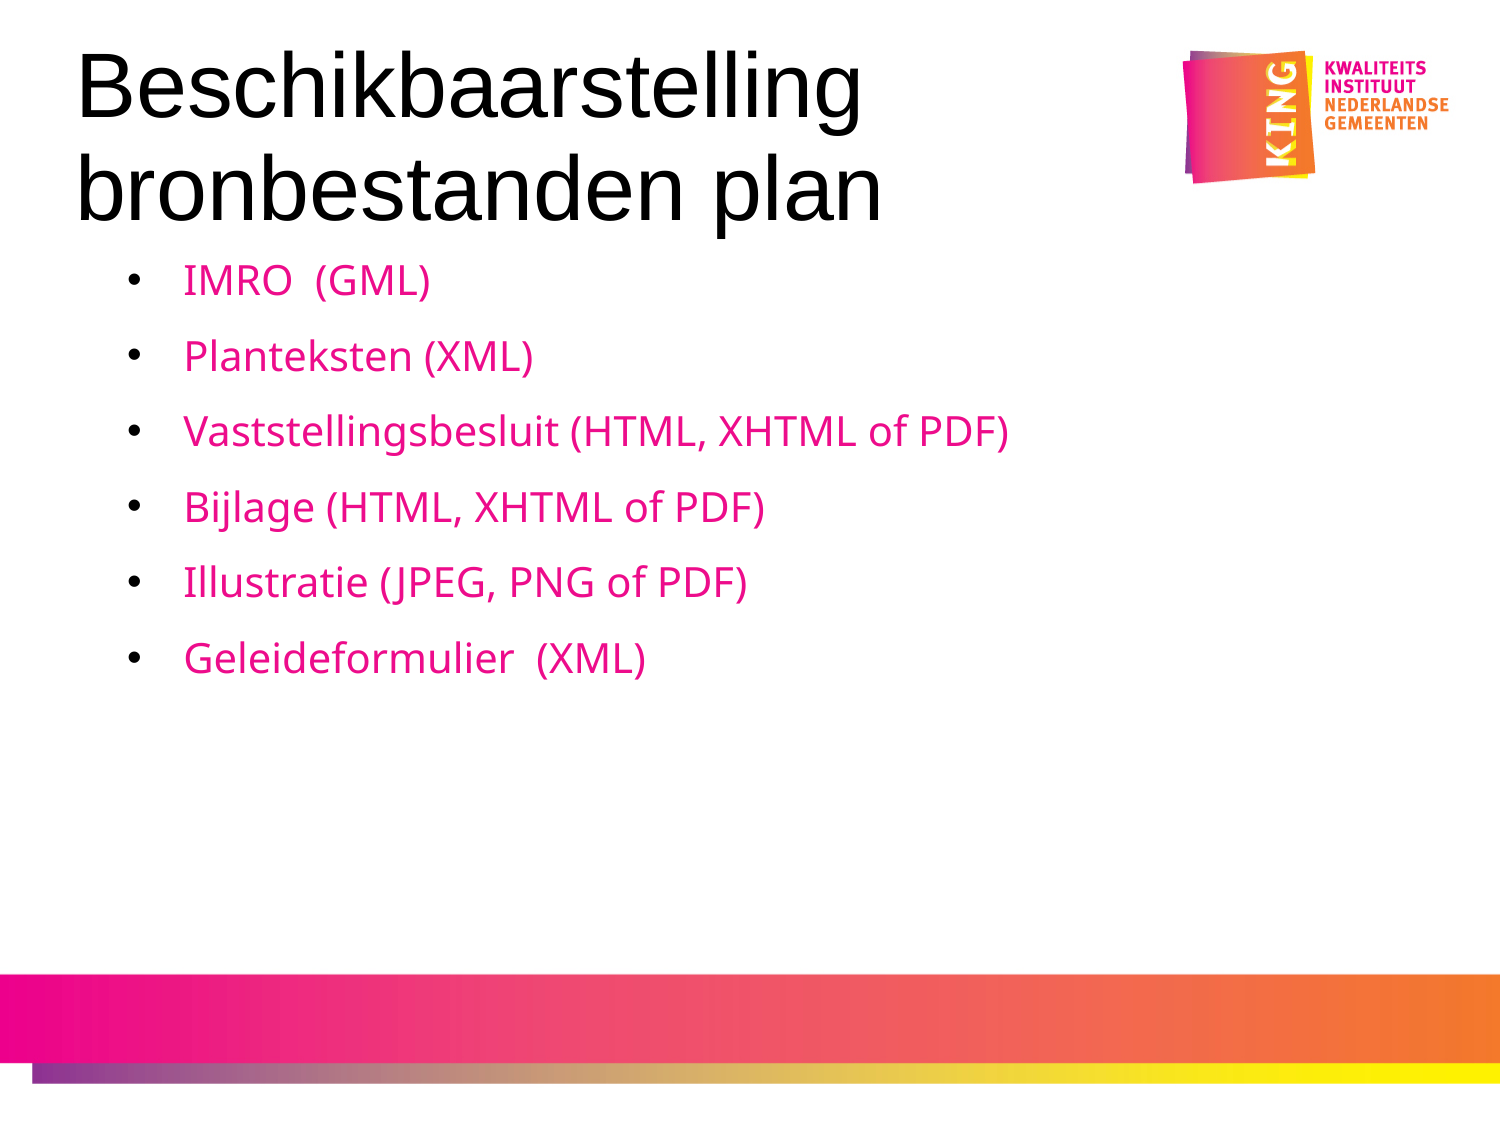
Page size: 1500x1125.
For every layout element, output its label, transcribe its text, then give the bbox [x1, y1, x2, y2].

title Beschikbaarstelling bronbestanden plan [74, 44, 1425, 233]
list IMRO (GML) Planteksten (XML) Vaststellingsbesluit (HTML, XHTML of PDF) Bijlage (HTML, XHTML of PDF) Illustratie (JPEG, PNG of PDF) Geleideformulier (XML) [111, 245, 1500, 989]
picture [0, 0, 1500, 1125]
